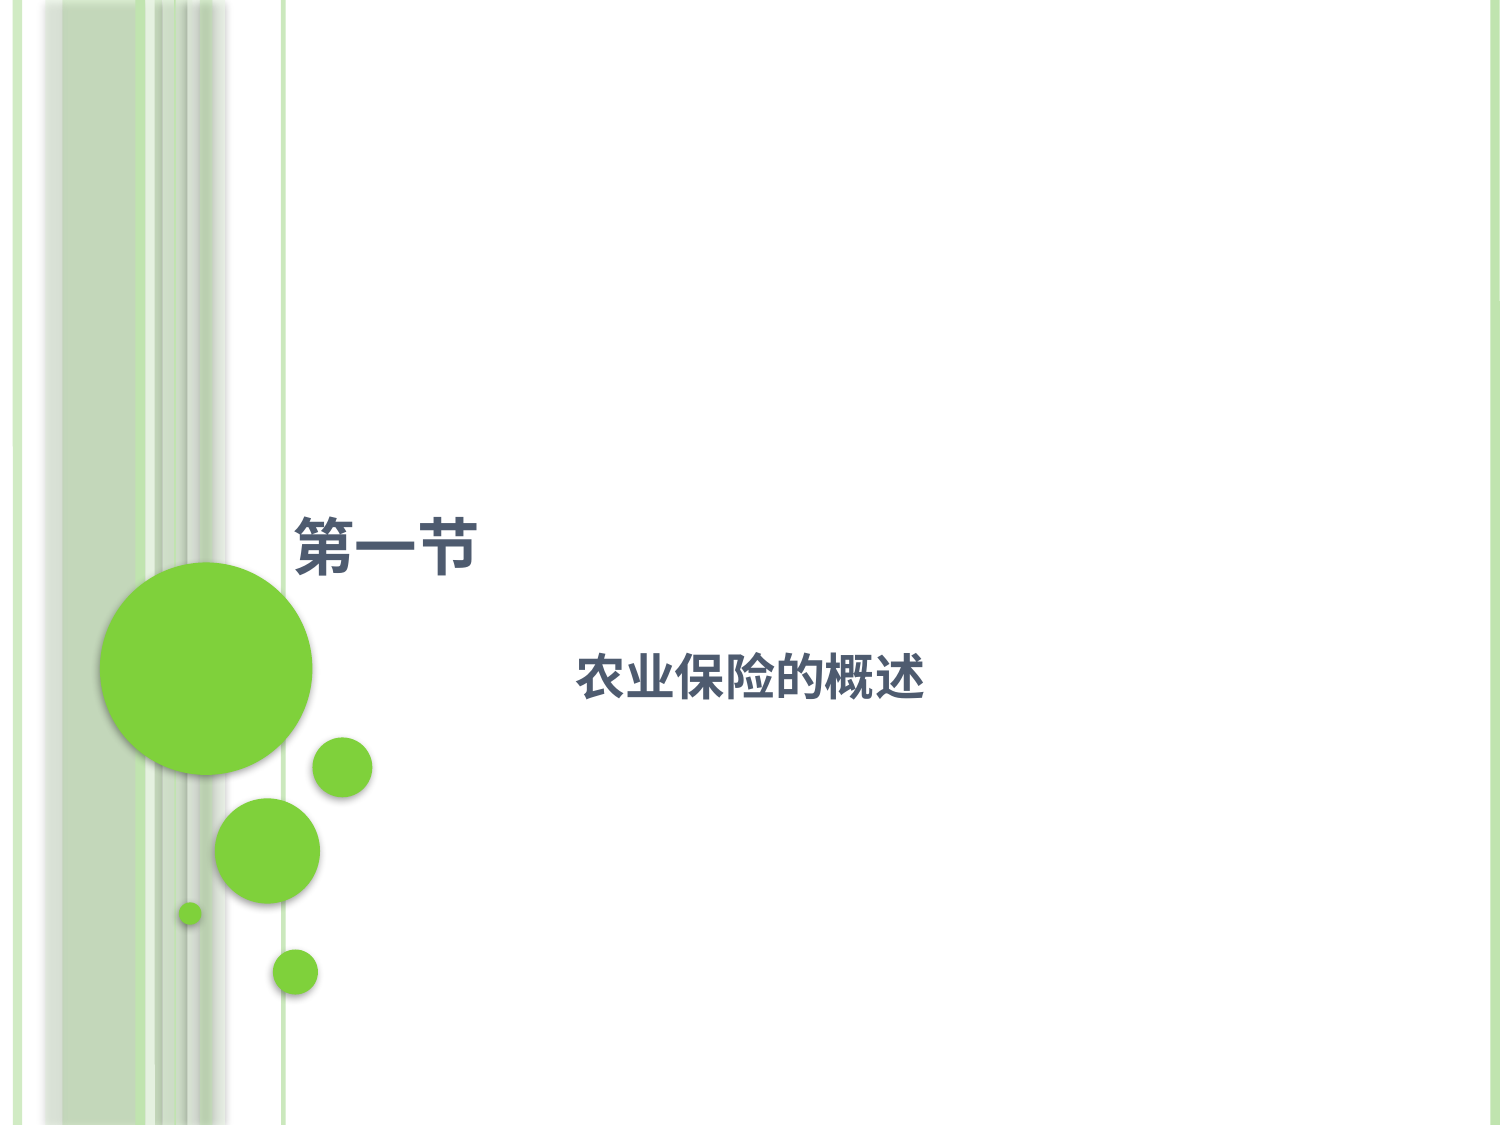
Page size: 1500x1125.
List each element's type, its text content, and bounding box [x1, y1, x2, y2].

subtitle 农业保险的概述 [224, 637, 1276, 926]
title 第一节 [277, 349, 1388, 591]
